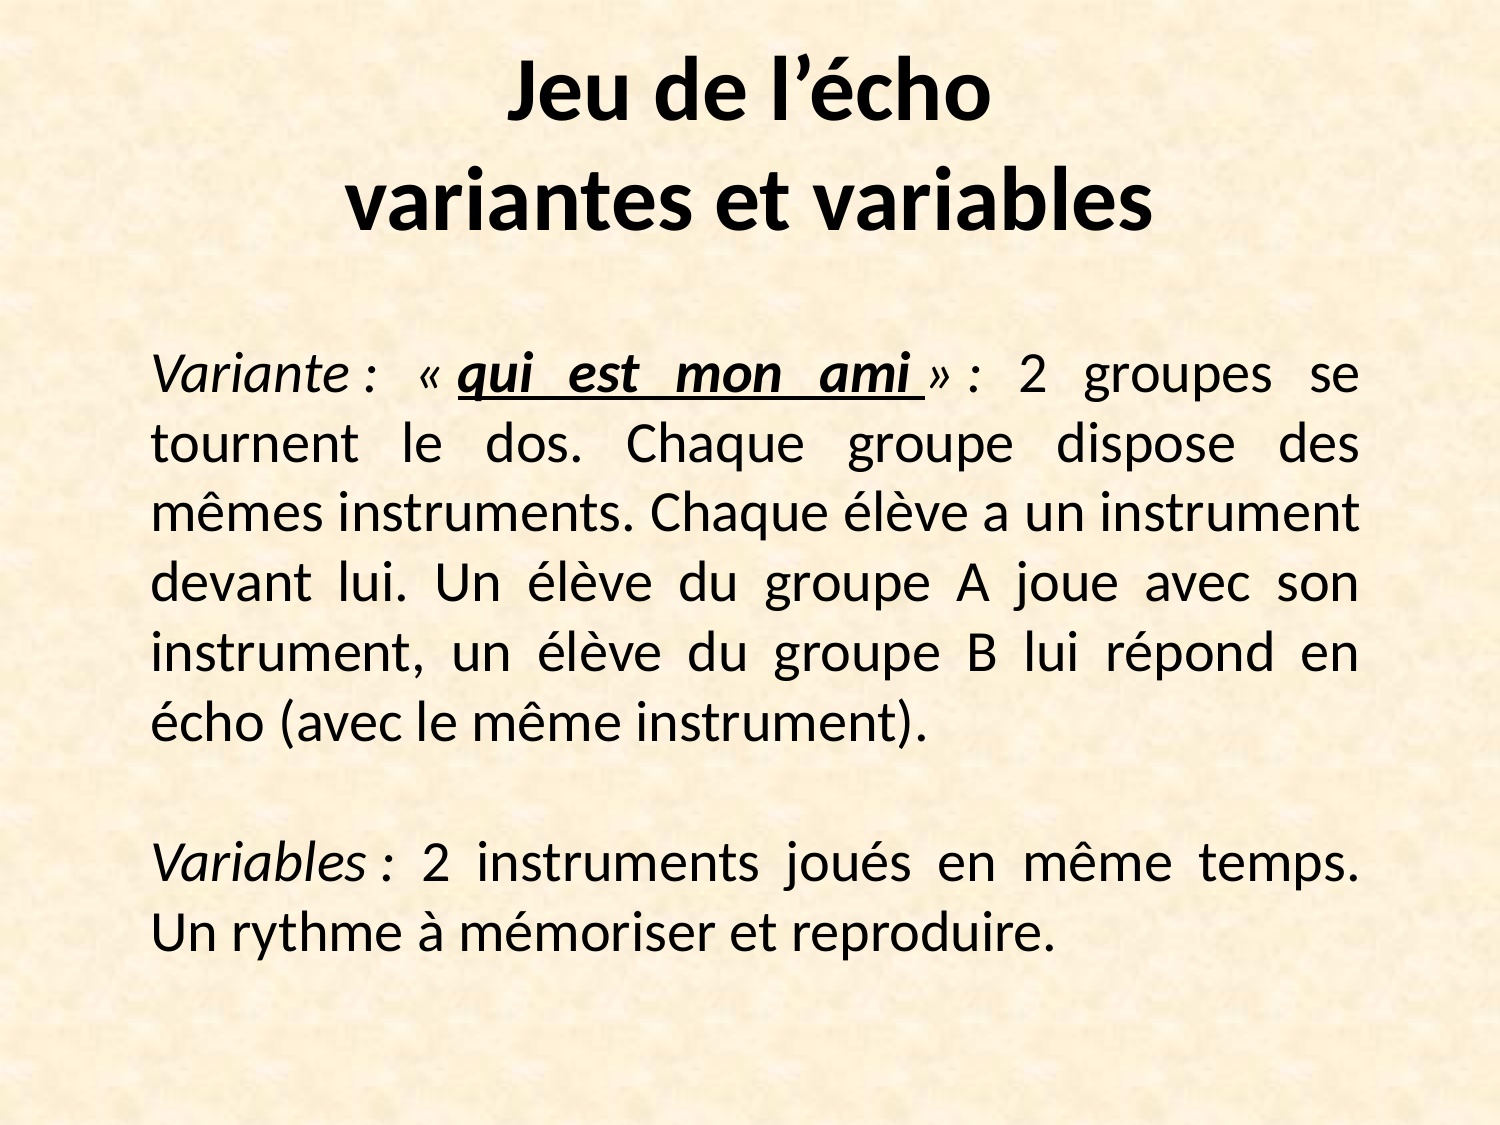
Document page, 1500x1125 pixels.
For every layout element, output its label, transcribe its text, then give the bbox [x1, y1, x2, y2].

picture [0, 0, 1500, 1125]
title Jeu de l’écho variantes et variables [75, 45, 1425, 233]
text_box Variante : « qui est mon ami » : 2 groupes se tournent le dos. Chaque groupe dispose des mêmes instruments. Chaque élève a un instrument devant lui. Un élève du groupe A joue avec son instrument, un élève du groupe B lui répond en écho (avec le même instrument). Variables : 2 instruments joués en même temps. Un rythme à mémoriser et reproduire. [135, 326, 1376, 971]
